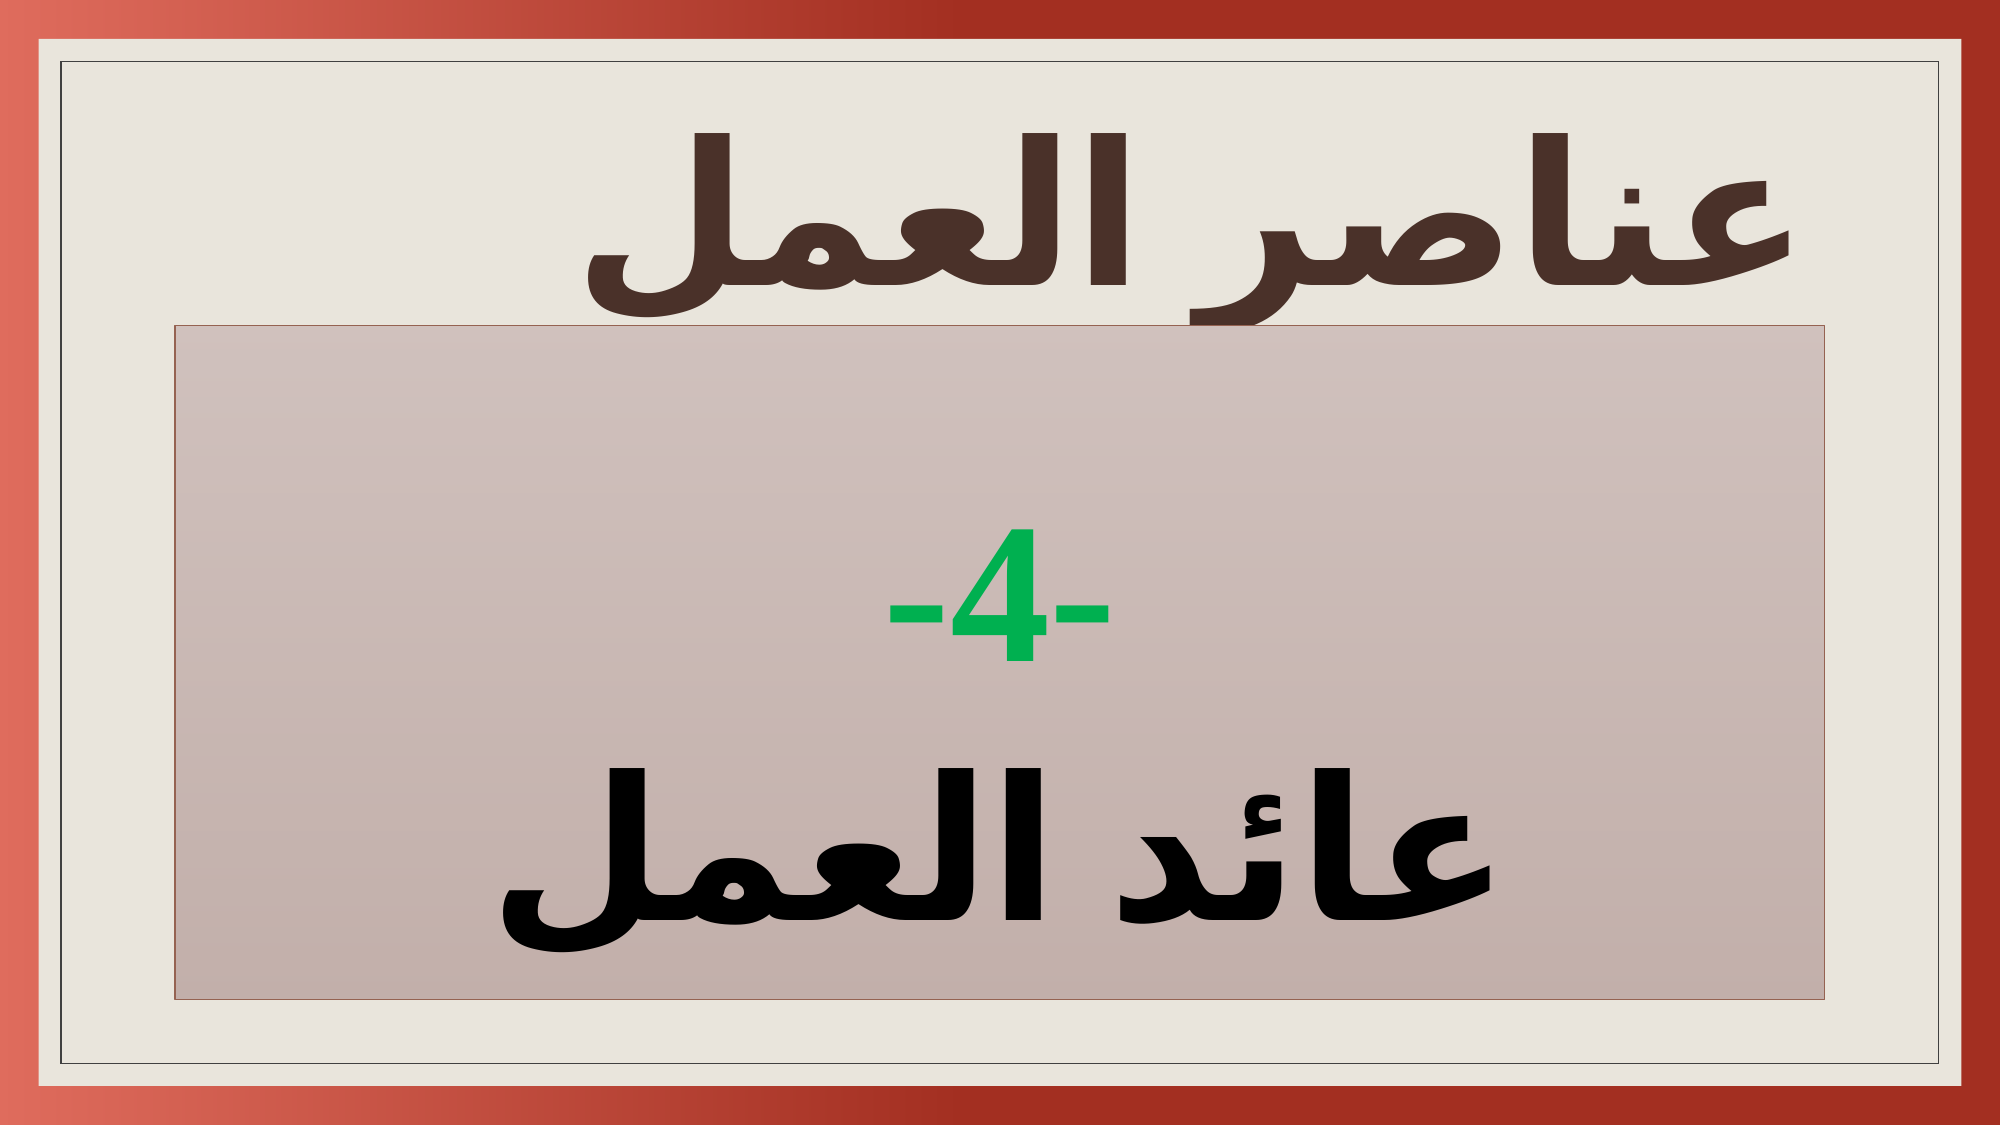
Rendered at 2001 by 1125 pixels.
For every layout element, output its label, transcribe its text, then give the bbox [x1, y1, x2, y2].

list -4- عائد العمل [174, 325, 1825, 1000]
title عناصر العمل [174, 92, 1825, 325]
